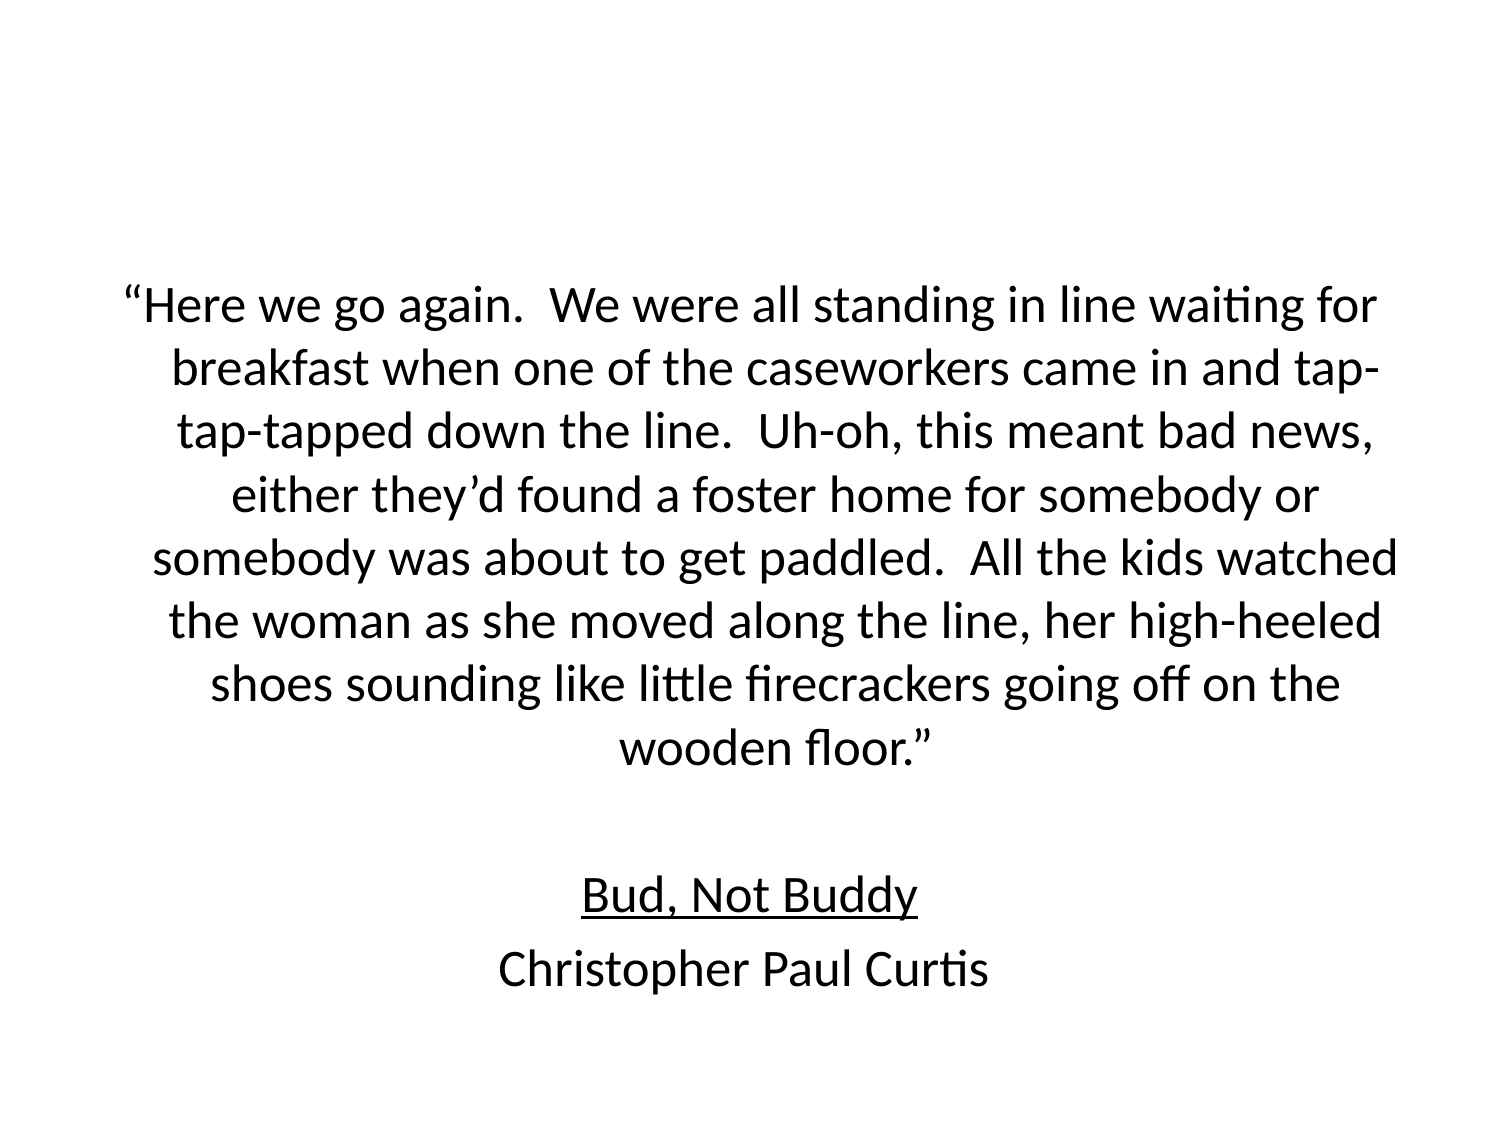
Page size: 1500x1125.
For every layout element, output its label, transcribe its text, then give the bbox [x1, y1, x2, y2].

list “Here we go again. We were all standing in line waiting for breakfast when one of the caseworkers came in and tap-tap-tapped down the line. Uh-oh, this meant bad news, either they’d found a foster home for somebody or somebody was about to get paddled. All the kids watched the woman as she moved along the line, her high-heeled shoes sounding like little firecrackers going off on the wooden floor.” Bud, Not Buddy Christopher Paul Curtis [75, 262, 1425, 1005]
